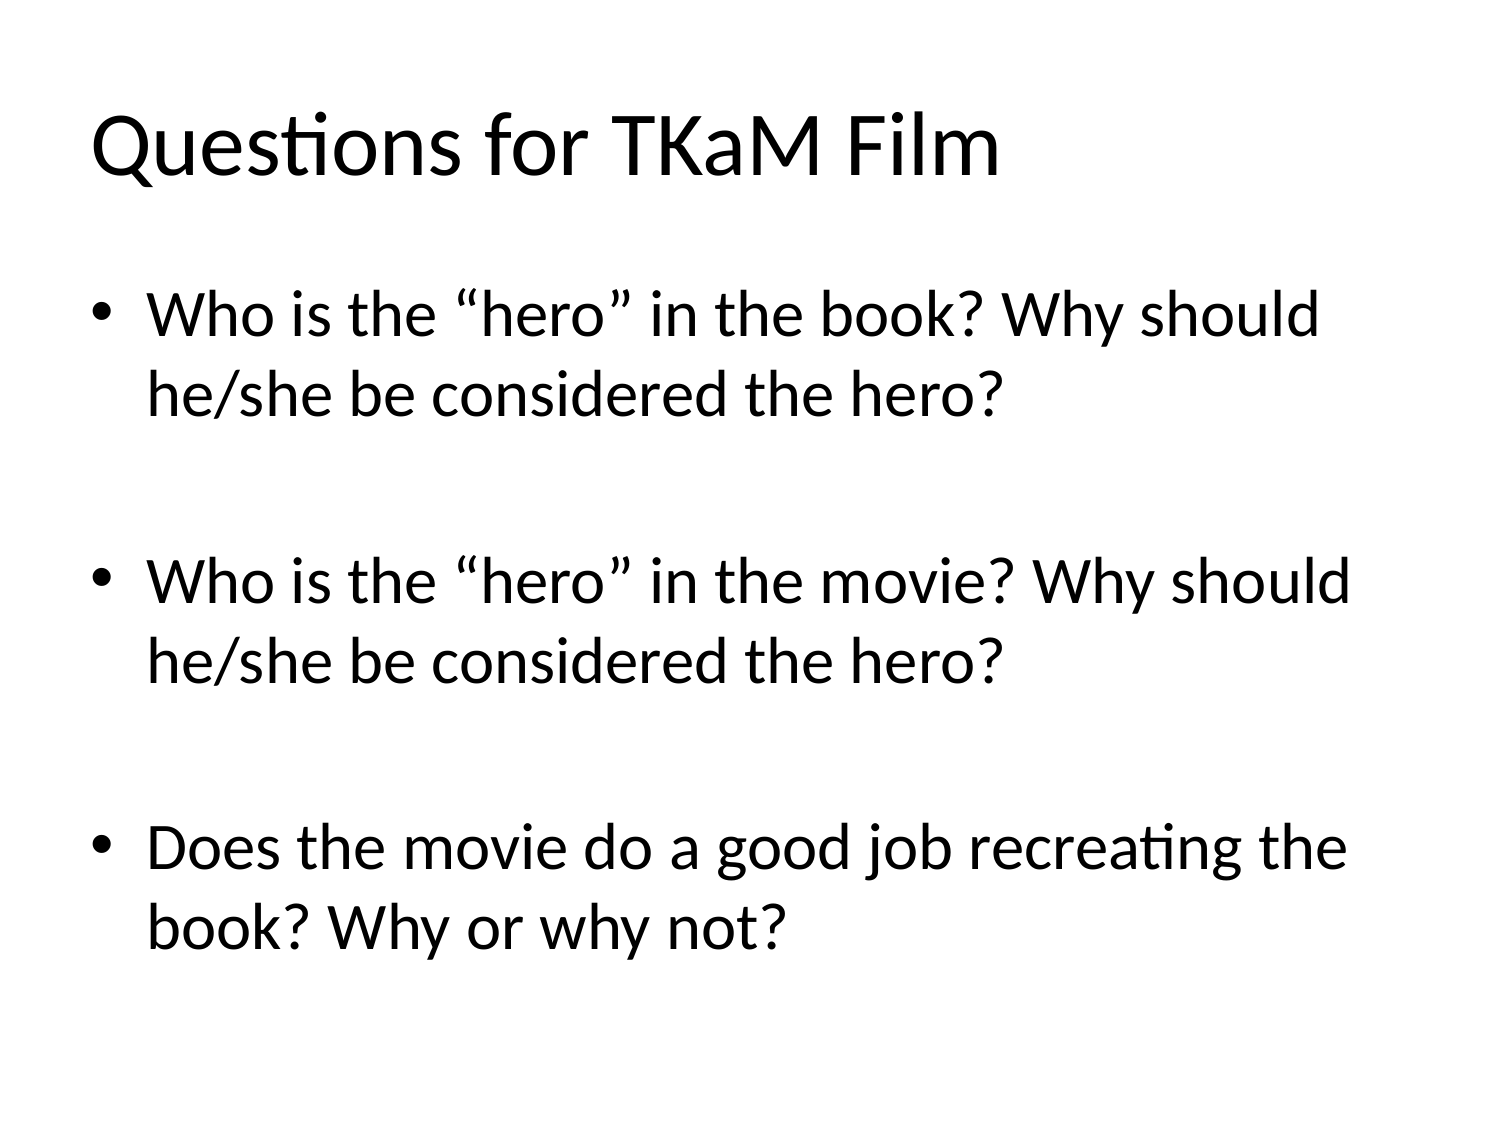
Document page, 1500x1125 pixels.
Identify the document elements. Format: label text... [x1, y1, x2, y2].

title Questions for TKaM Film [75, 45, 1425, 233]
list Who is the “hero” in the book? Why should he/she be considered the hero? Who is the “hero” in the movie? Why should he/she be considered the hero? Does the movie do a good job recreating the book? Why or why not? [75, 262, 1425, 1005]
